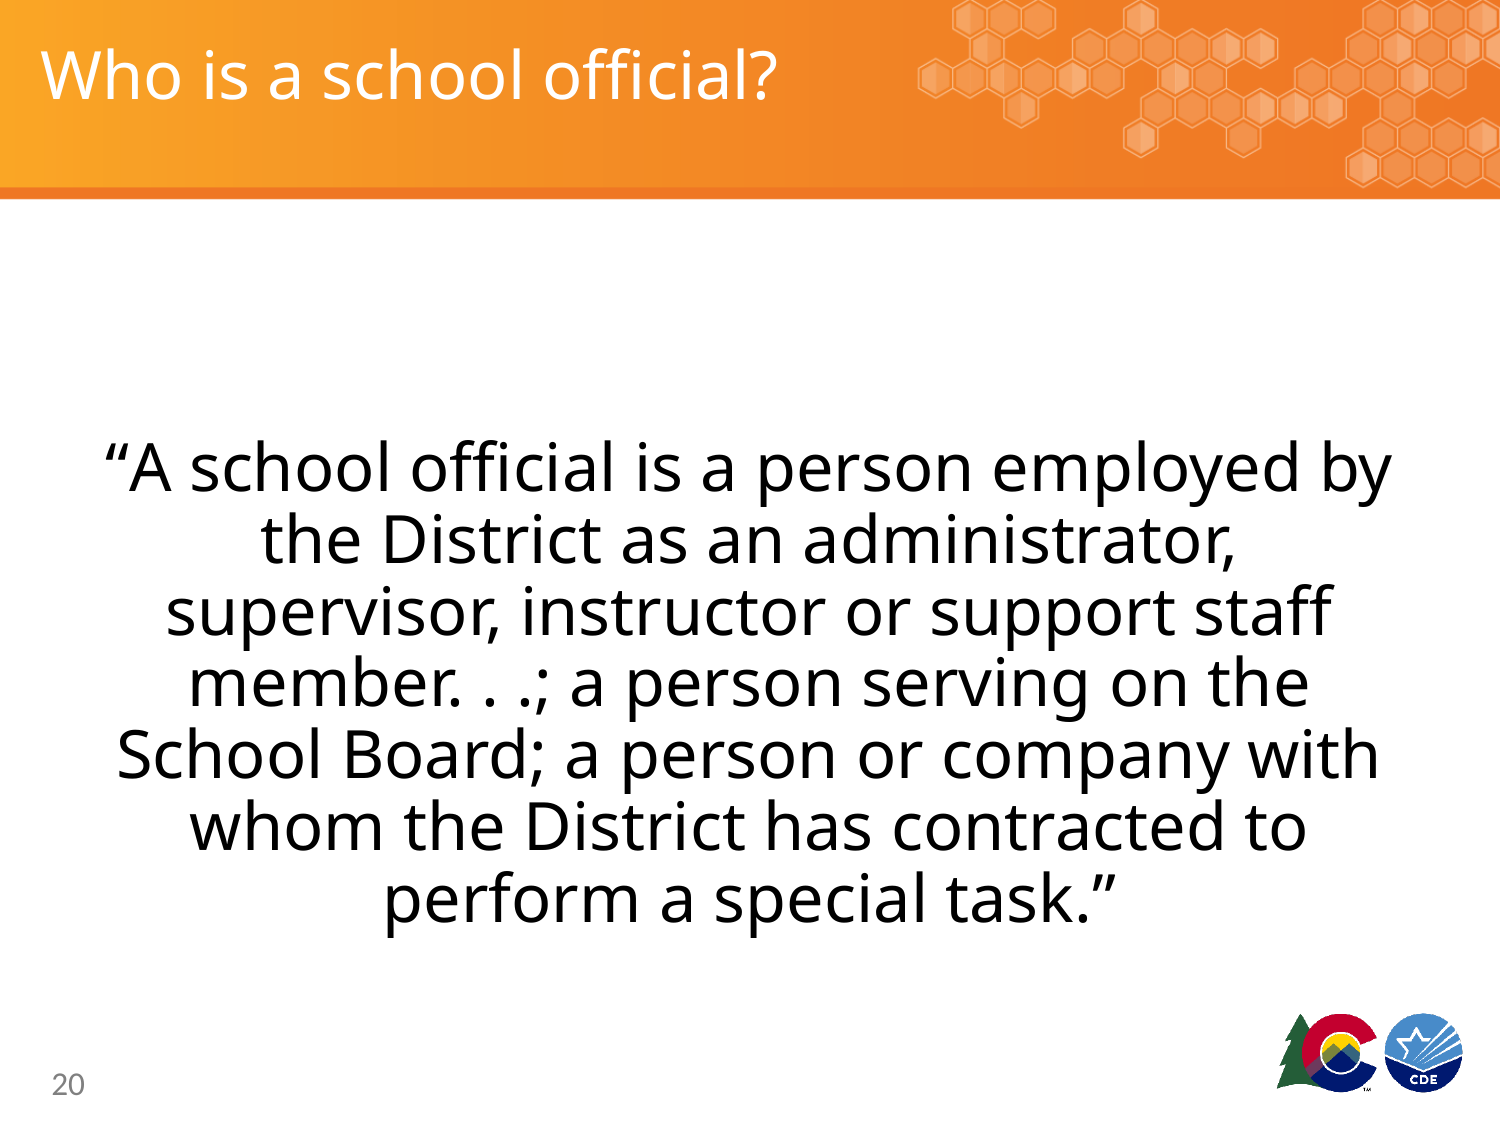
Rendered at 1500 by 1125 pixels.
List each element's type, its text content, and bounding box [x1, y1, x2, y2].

picture [0, 0, 1500, 200]
list “A school official is a person employed by the District as an administrator, supervisor, instructor or support staff member. . .; a person serving on the School Board; a person or company with whom the District has contracted to perform a special task.” [103, 239, 1397, 1002]
slide_number 20 [36, 1054, 375, 1115]
picture [1275, 1012, 1463, 1093]
title Who is a school official? [40, 41, 1038, 166]
